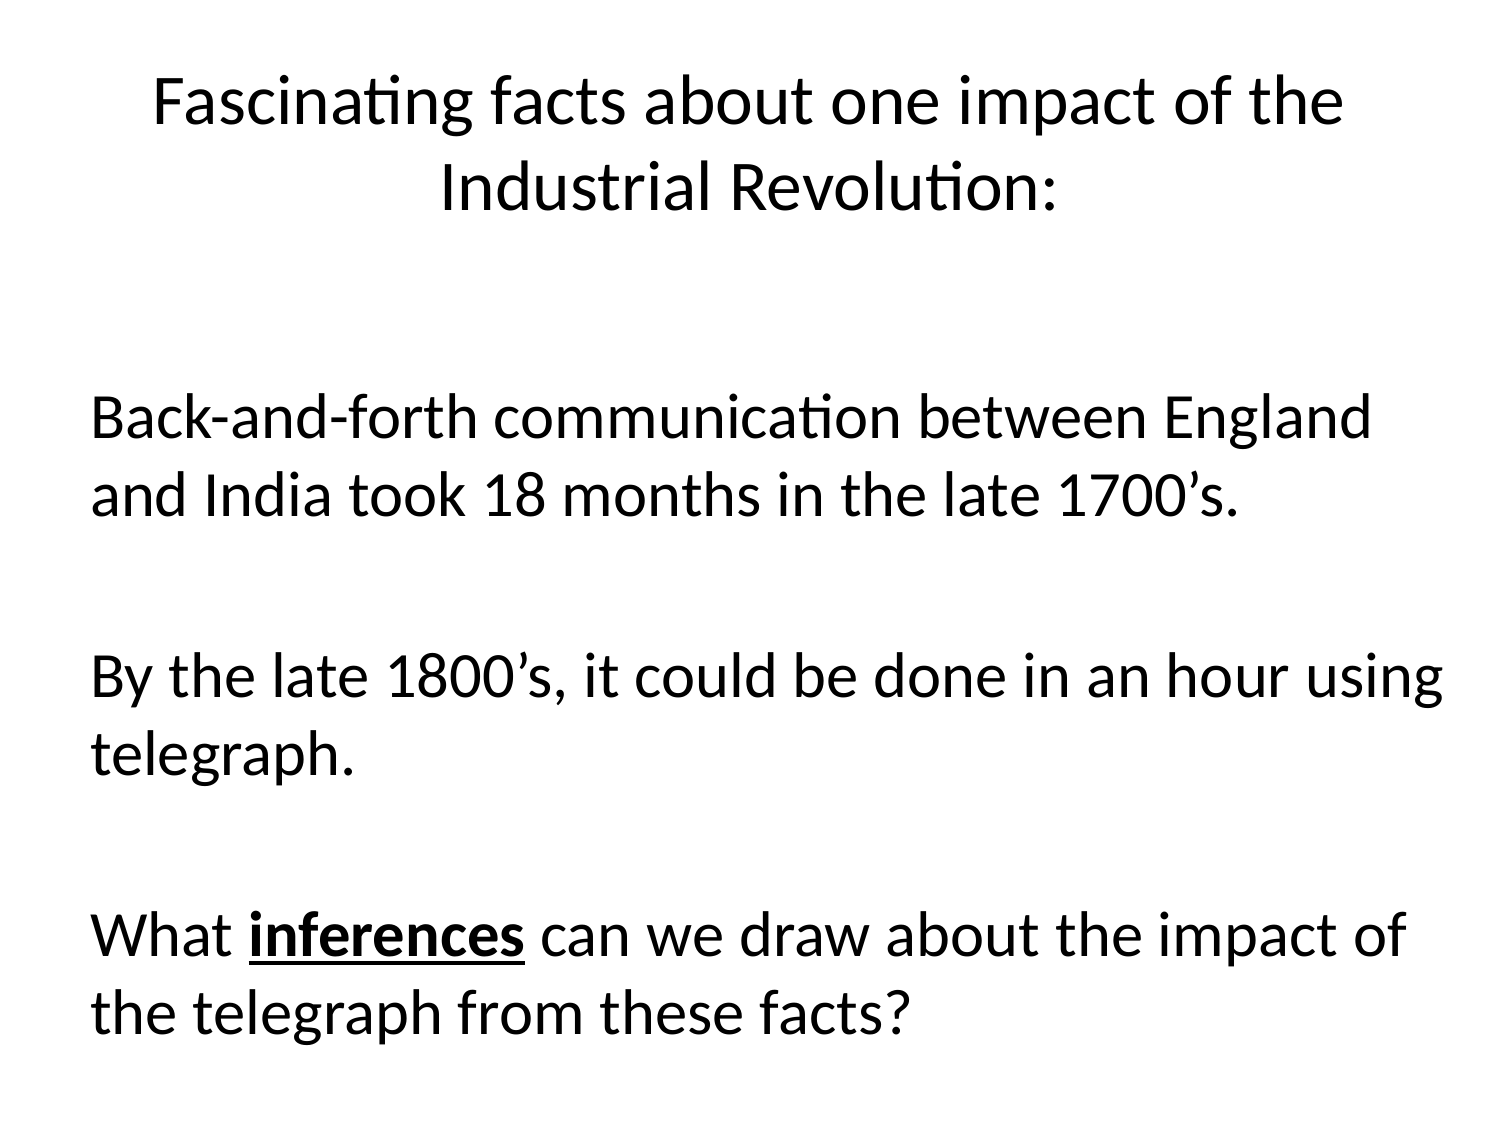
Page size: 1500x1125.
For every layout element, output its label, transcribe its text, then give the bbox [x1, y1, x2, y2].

title Fascinating facts about one impact of the Industrial Revolution: [75, 45, 1425, 233]
list Back-and-forth communication between England and India took 18 months in the late 1700’s. By the late 1800’s, it could be done in an hour using telegraph. What inferences can we draw about the impact of the telegraph from these facts? [75, 276, 1467, 1060]
